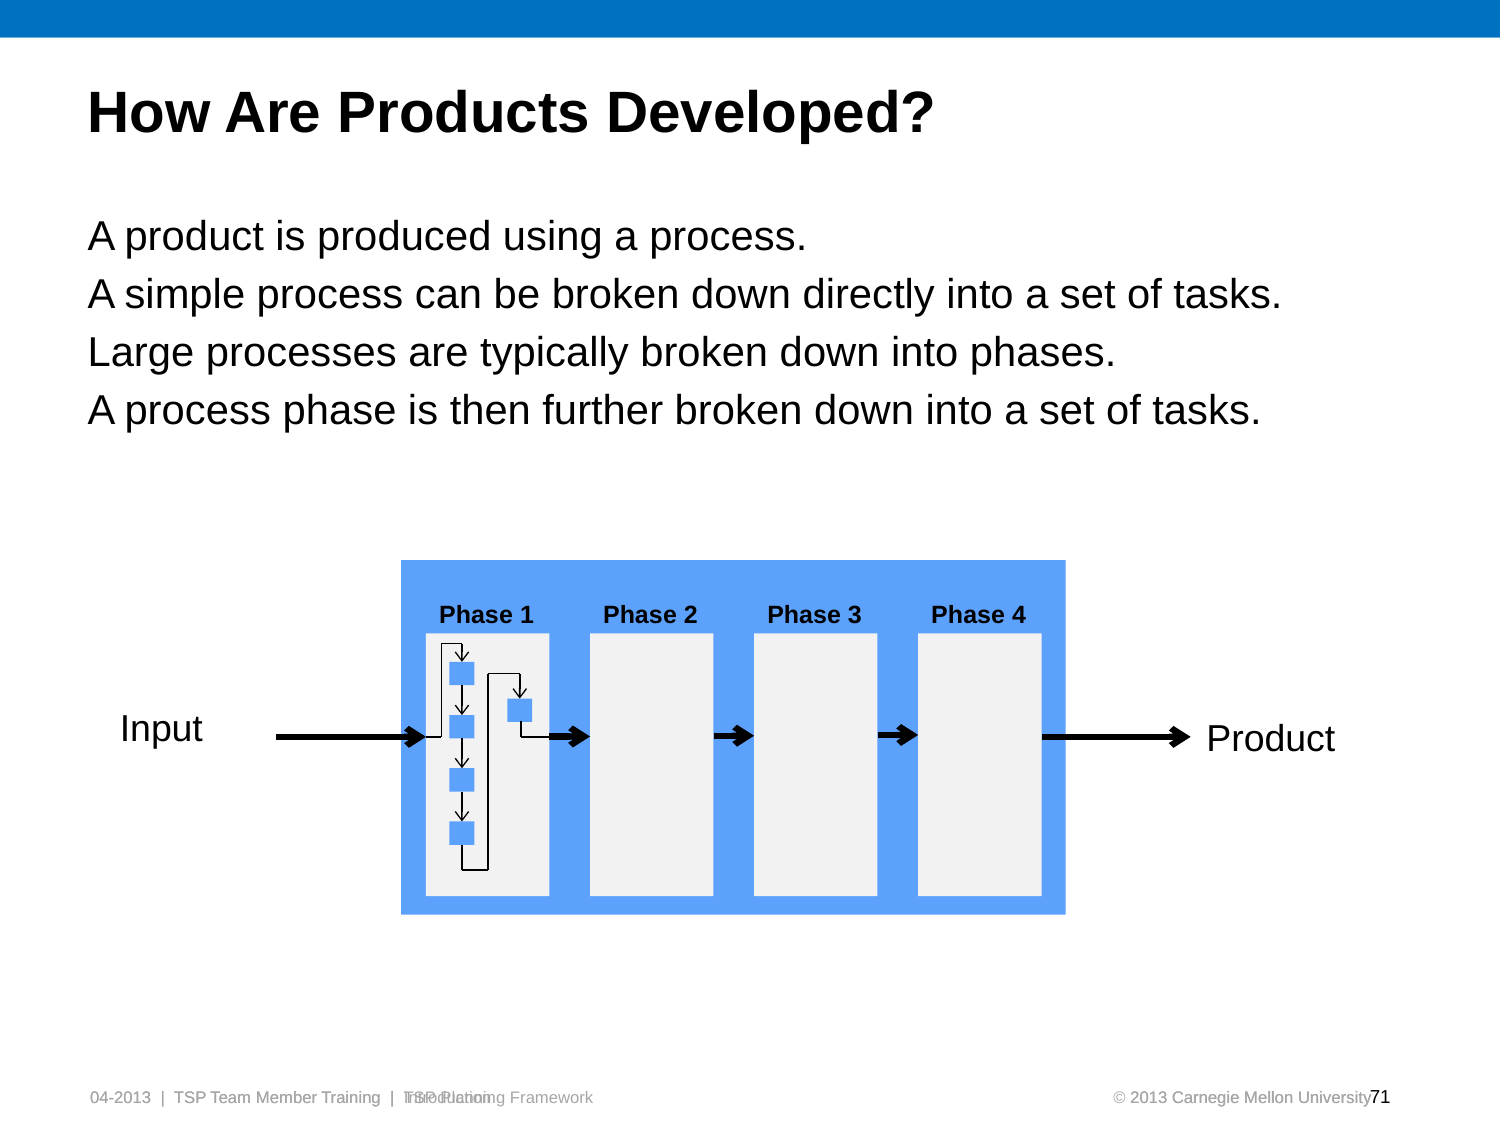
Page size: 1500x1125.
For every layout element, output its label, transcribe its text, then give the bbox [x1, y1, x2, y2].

text_box Product [1191, 706, 1351, 767]
text_box Phase 2 [588, 591, 714, 637]
text_box [401, 742, 1066, 915]
text_box [449, 821, 475, 845]
text_box Phase 3 [752, 591, 878, 637]
text_box [918, 637, 1042, 897]
text_box [754, 637, 878, 897]
text_box [449, 661, 475, 686]
text_box Phase 1 [424, 591, 550, 637]
text_box [449, 768, 475, 792]
text_box Input [105, 696, 218, 757]
text_box [590, 637, 714, 897]
title How Are Products Developed? [87, 87, 1439, 212]
text_box [425, 653, 550, 897]
text_box [401, 560, 1066, 735]
text_box [449, 715, 475, 739]
list A product is produced using a process. A simple process can be broken down directly into a set of tasks. Large processes are typically broken down into phases. A process phase is then further broken down into a set of tasks. [87, 212, 1440, 519]
text_box [507, 698, 533, 722]
text_box [425, 637, 550, 869]
text_box Phase 4 [916, 591, 1042, 637]
